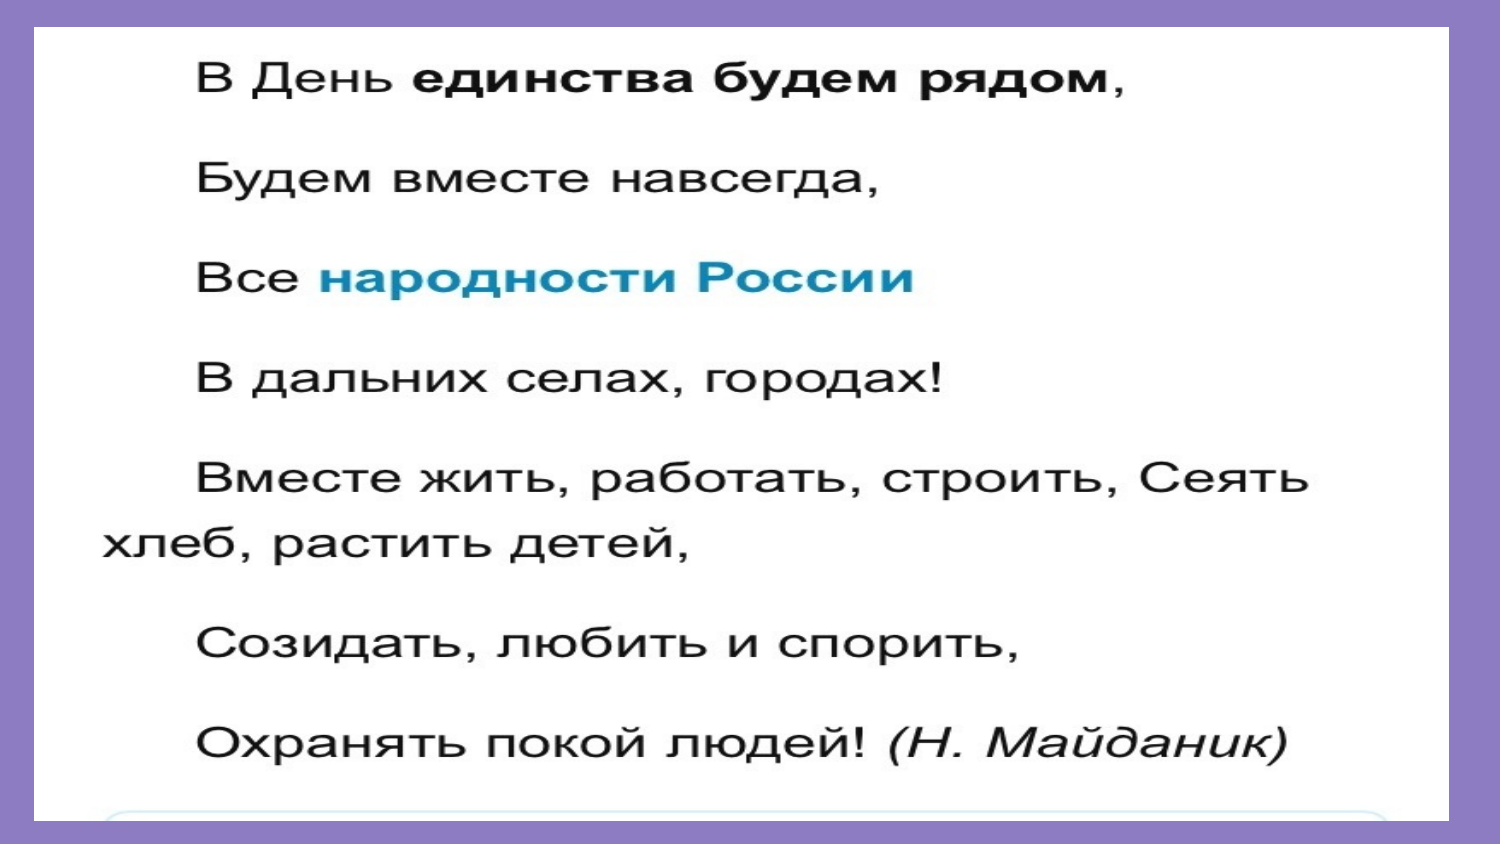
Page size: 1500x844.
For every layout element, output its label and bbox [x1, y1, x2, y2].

picture [34, 27, 1450, 821]
